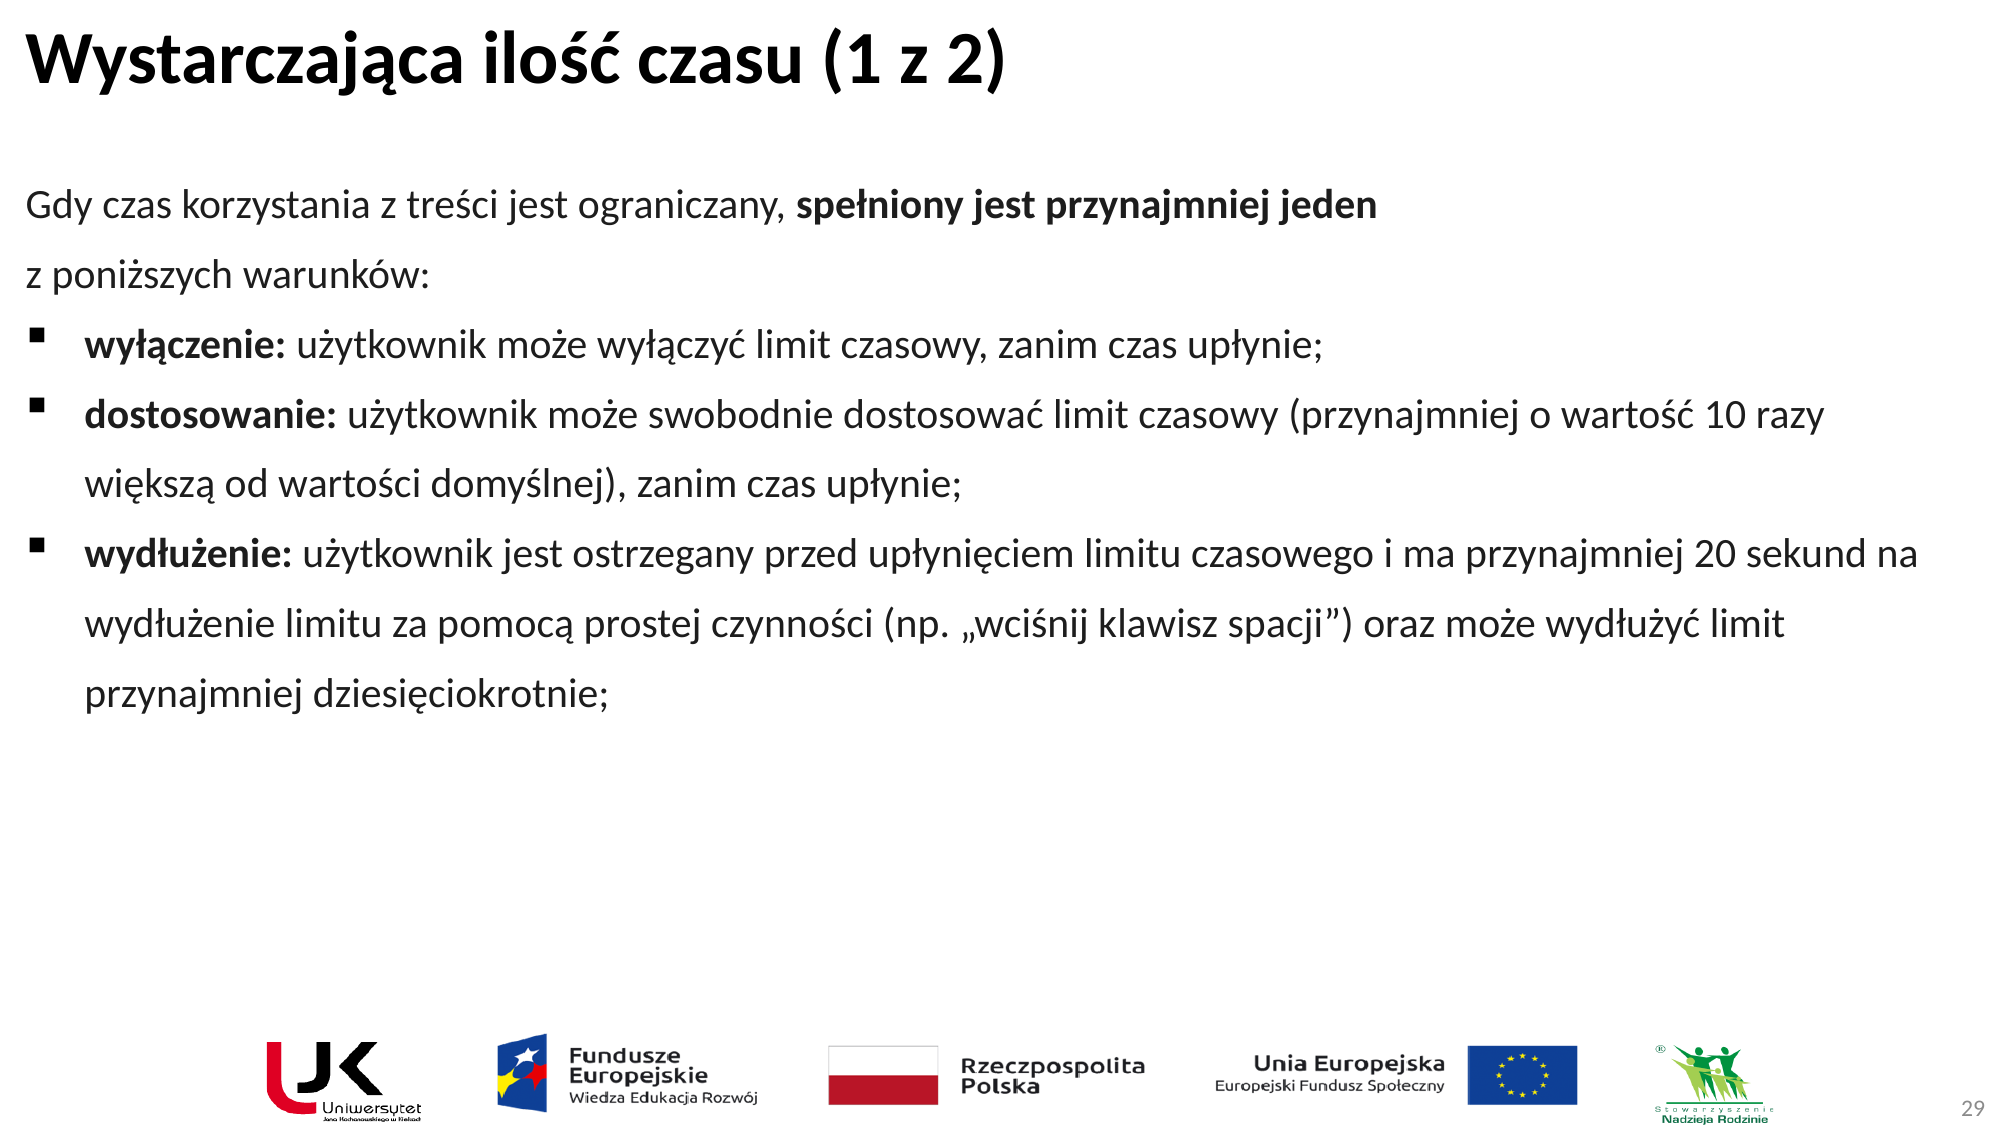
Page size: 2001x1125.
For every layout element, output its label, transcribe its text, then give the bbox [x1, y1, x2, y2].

picture [1655, 1044, 1774, 1125]
picture [266, 1042, 421, 1122]
slide_number 29 [1845, 1089, 2000, 1125]
title Wystarczająca ilość czasu (1 z 2) [25, 0, 1036, 128]
picture [463, 1004, 1613, 1125]
text_box Gdy czas korzystania z treści jest ograniczany, spełniony jest przynajmniej jeden z poniższych warunków: wyłączenie: użytkownik może wyłączyć limit czasowy, zanim czas upłynie; dostosowanie: użytkownik może swobodnie dostosować limit czasowy (przynajmniej o wartość 10 razy większą od wartości domyślnej), zanim czas upłynie; wydłużenie: użytkownik jest ostrzegany przed upłynięciem limitu czasowego i ma przynajmniej 20 sekund na wydłużenie limitu za pomocą prostej czynności (np. „wciśnij klawisz spacji”) oraz może wydłużyć limit przynajmniej dziesięciokrotnie; [25, 156, 1953, 821]
